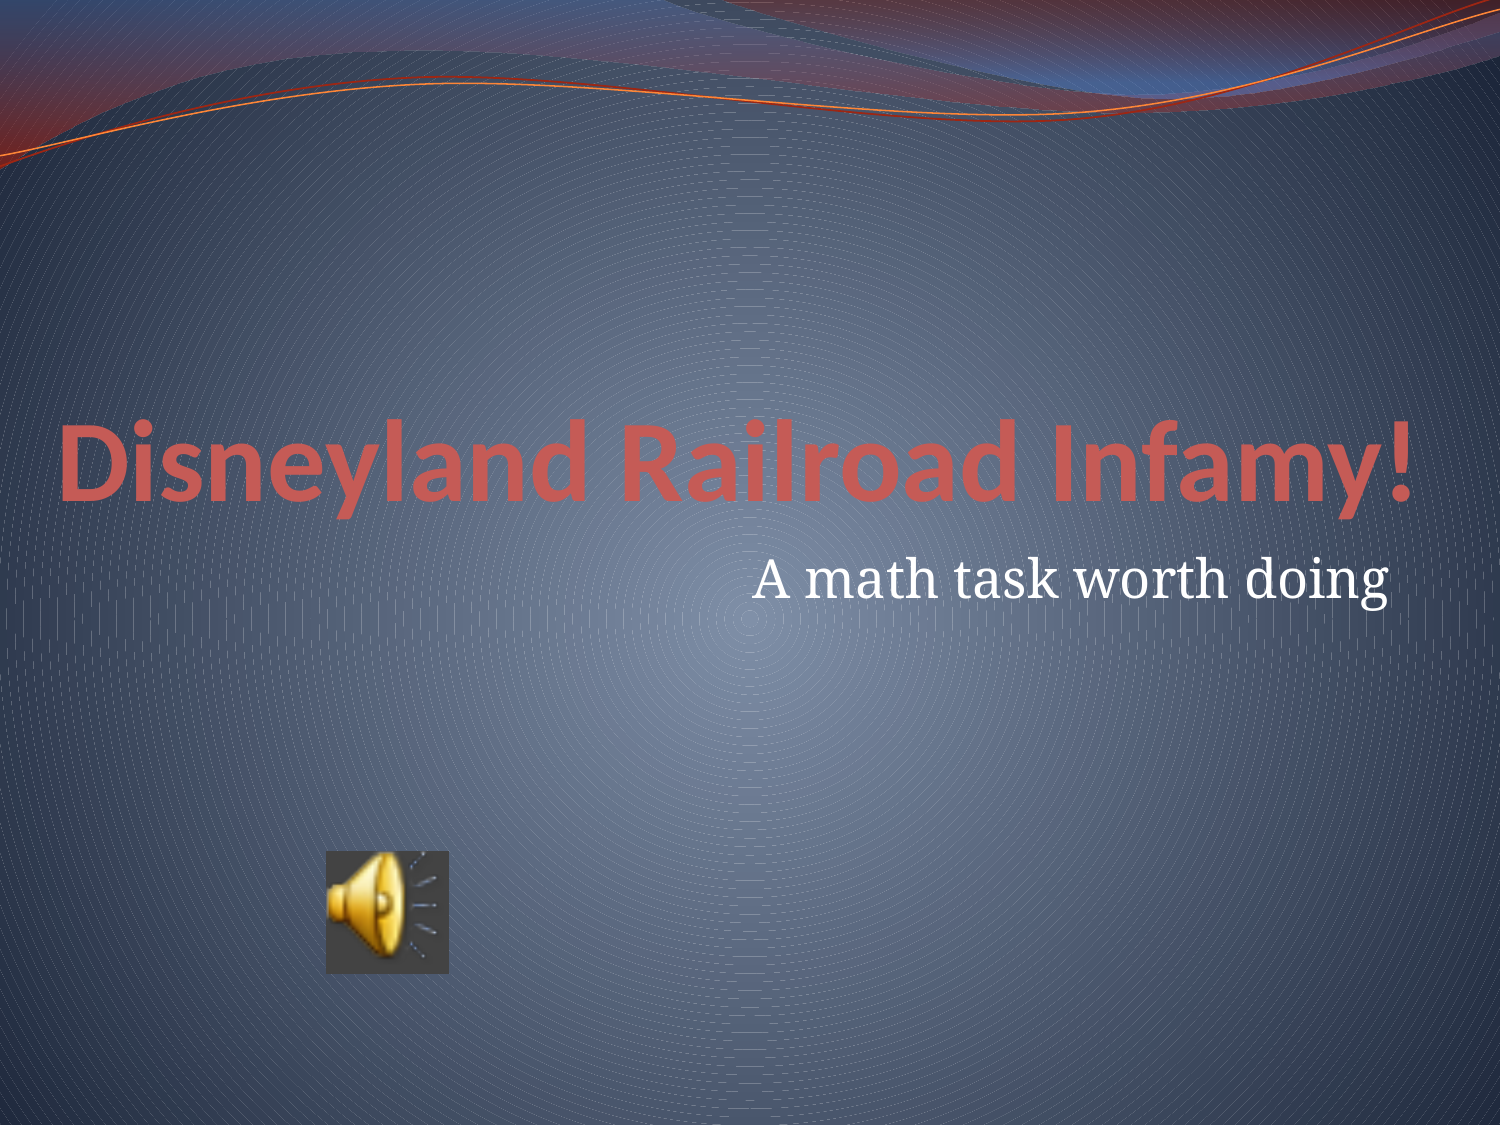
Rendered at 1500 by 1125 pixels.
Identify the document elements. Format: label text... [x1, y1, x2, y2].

subtitle A math task worth doing [112, 537, 1401, 825]
picture [324, 849, 451, 976]
title Disneyland Railroad Infamy! [37, 212, 1425, 525]
